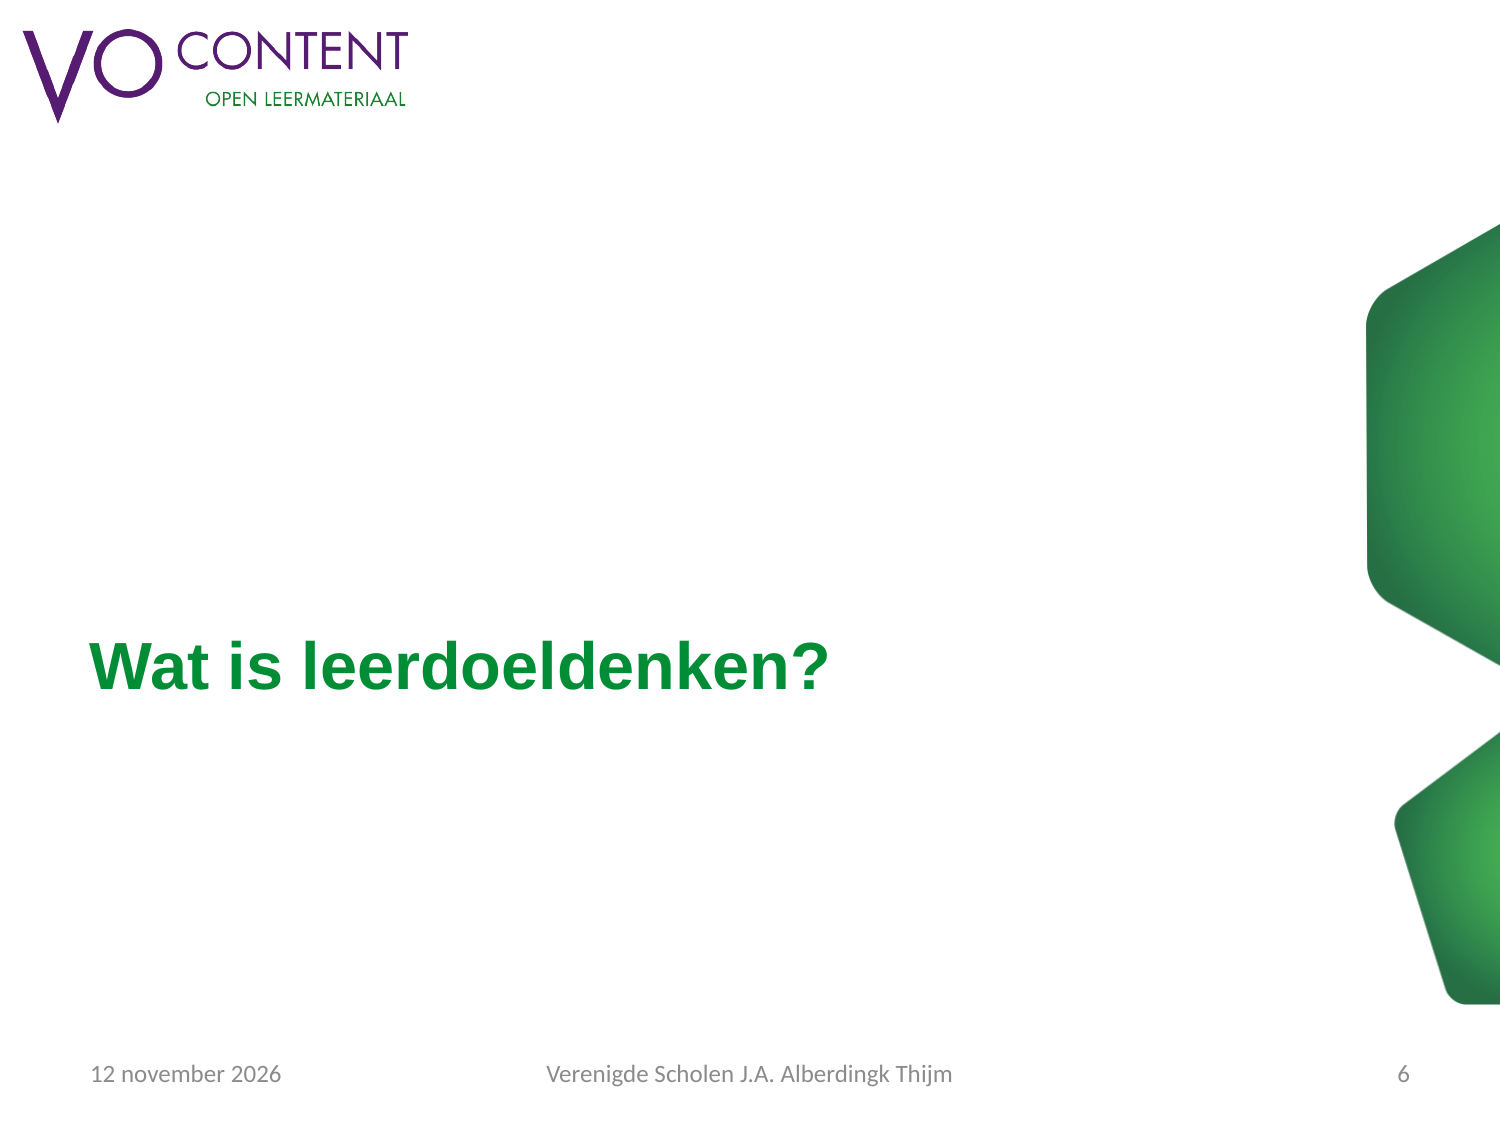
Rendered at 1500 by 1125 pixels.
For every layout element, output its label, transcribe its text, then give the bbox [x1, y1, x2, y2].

picture [22, 29, 408, 124]
picture [1366, 222, 1500, 1005]
list Wat is leerdoeldenken? [75, 615, 1239, 947]
footer Verenigde Scholen J.A. Alberdingk Thijm [512, 1042, 988, 1103]
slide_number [75, 1042, 425, 1103]
slide_number 6 [1074, 1042, 1425, 1103]
